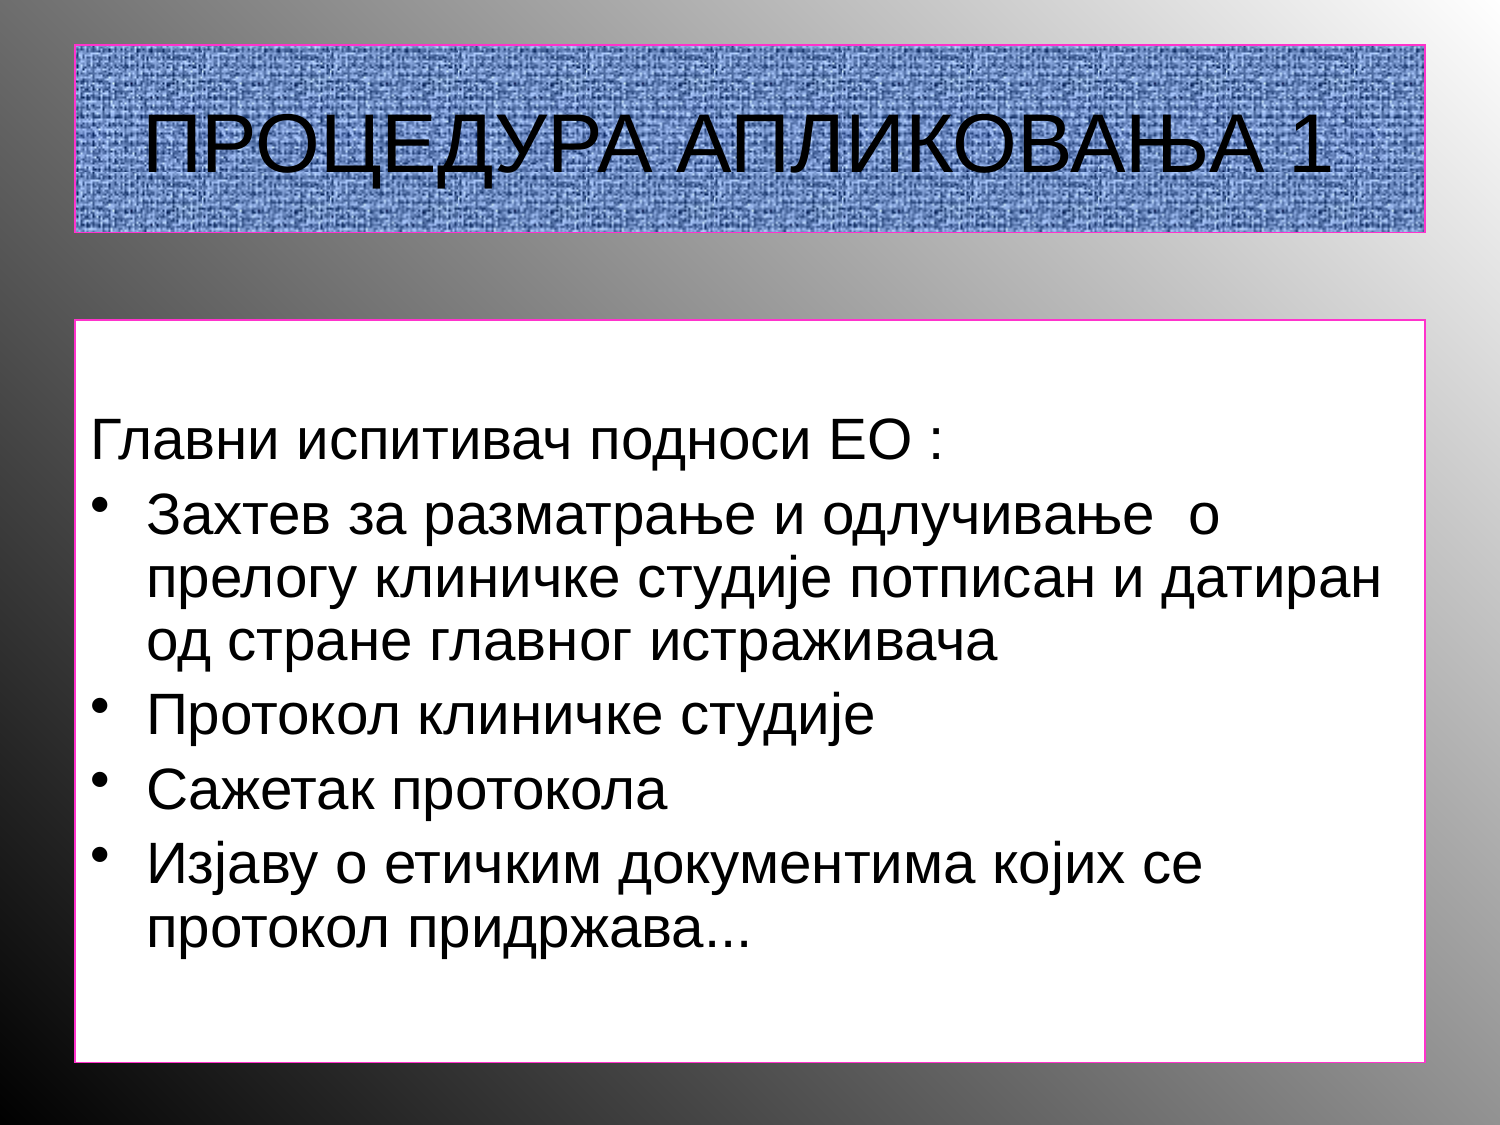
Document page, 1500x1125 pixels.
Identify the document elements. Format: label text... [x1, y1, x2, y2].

title ПРОЦЕДУРА АПЛИКОВАЊА 1 [74, 44, 1426, 233]
list Главни испитивач подноси ЕО : Захтев за разматрање и одлучивање о прелогу клиничке студије потписан и датиран од стране главног истраживача Протокол клиничке студије Сажетак протокола Изјаву о етичким документима којих се протокол придржава... [74, 319, 1426, 1063]
